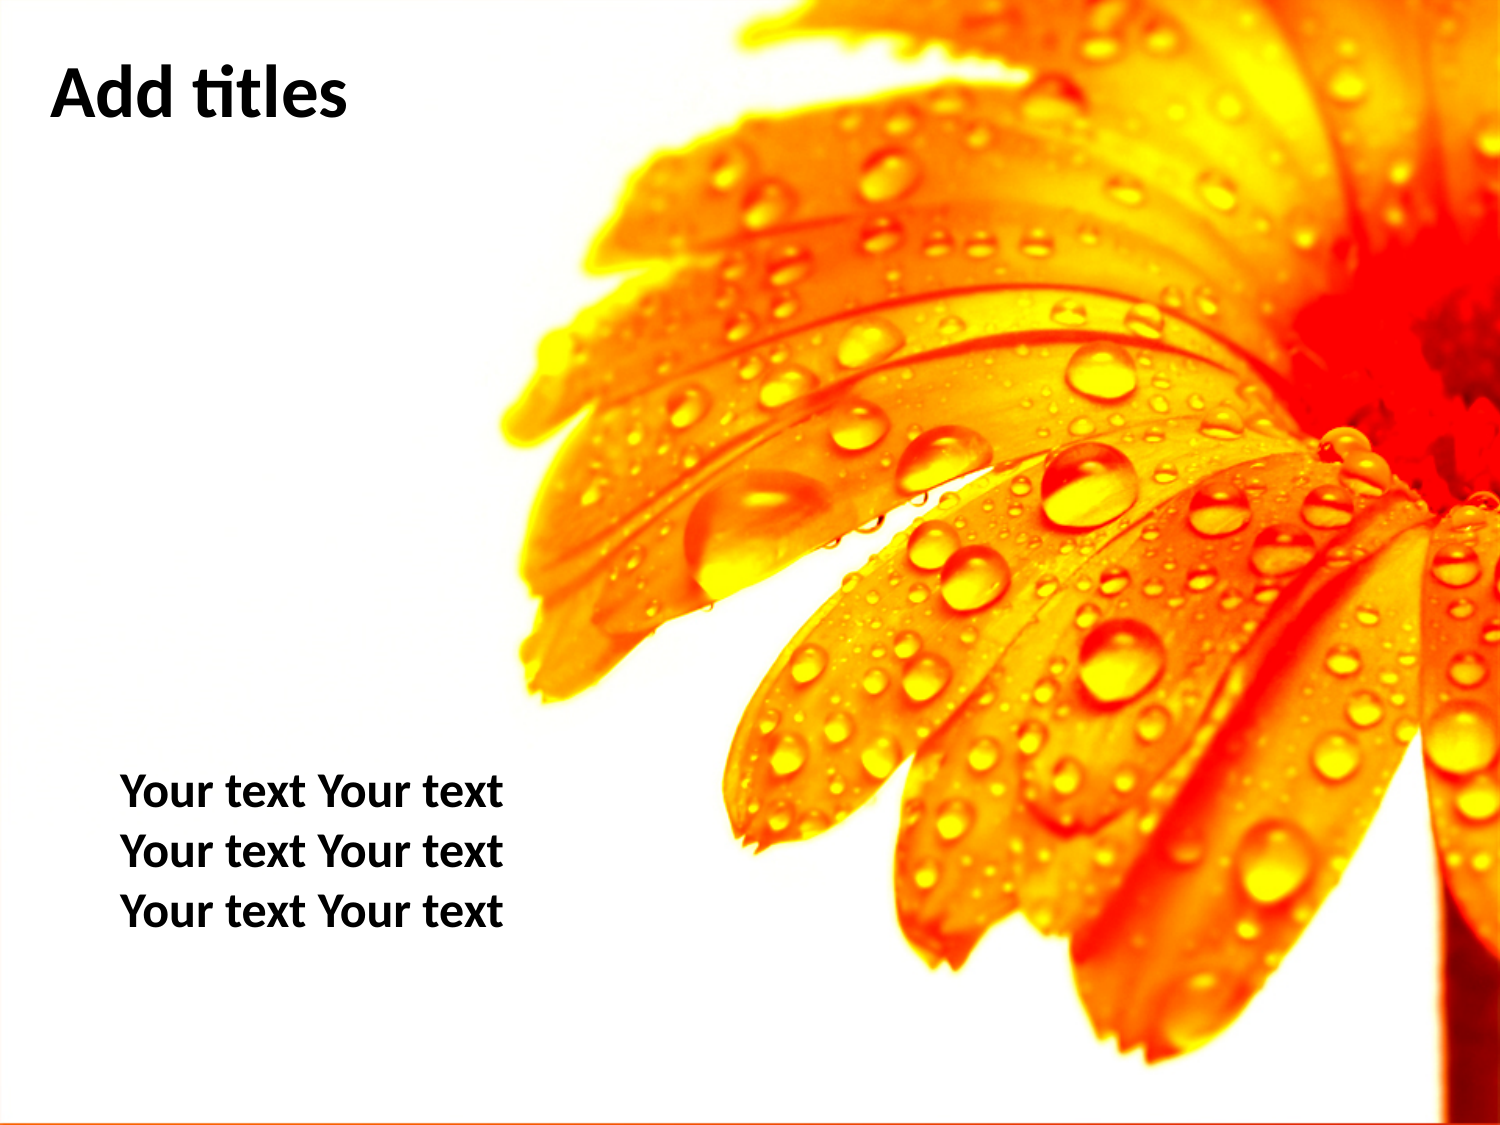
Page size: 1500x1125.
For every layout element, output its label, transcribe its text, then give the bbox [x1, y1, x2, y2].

text_box Add titles [35, 35, 1090, 140]
picture [0, 0, 1500, 1125]
text_box Your text Your text Your text Your text Your text Your text [105, 749, 879, 1065]
